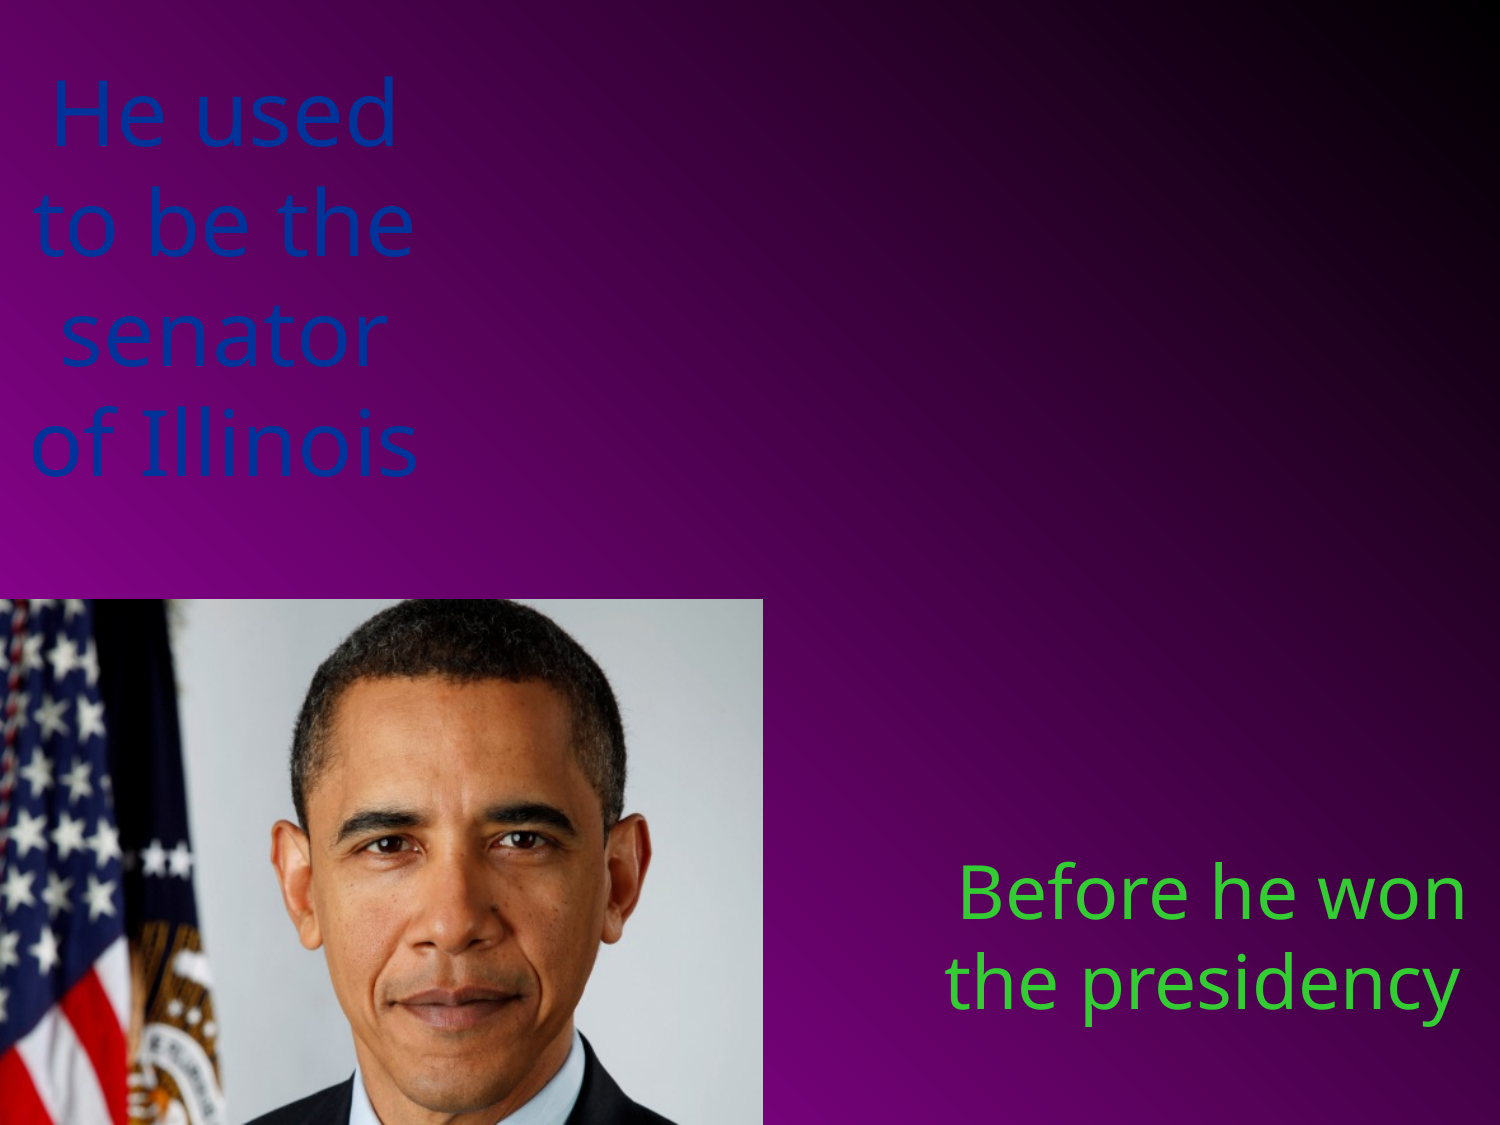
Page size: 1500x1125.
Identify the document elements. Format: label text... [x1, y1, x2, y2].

text_box Before he won the presidency [924, 837, 1500, 1122]
title He used to be the senator of Illinois [0, 0, 450, 550]
picture [0, 599, 763, 1125]
